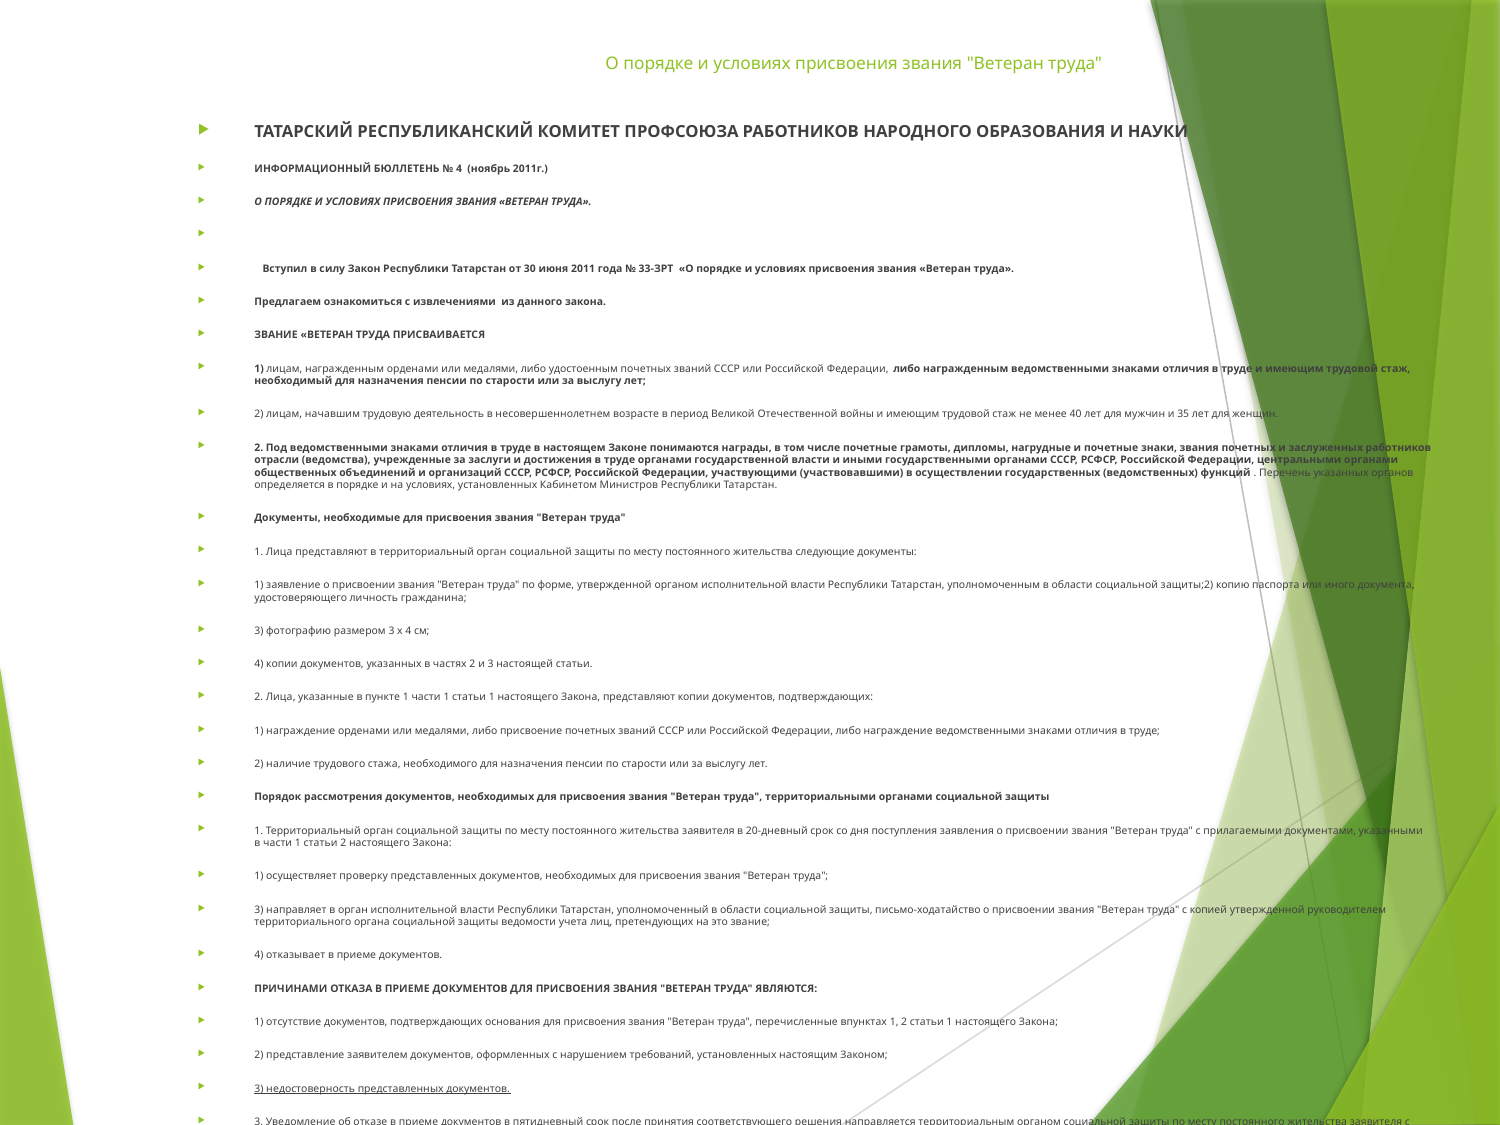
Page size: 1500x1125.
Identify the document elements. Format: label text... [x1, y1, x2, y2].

list ТАТАРСКИЙ РЕСПУБЛИКАНСКИЙ КОМИТЕТ ПРОФСОЮЗА РАБОТНИКОВ НАРОДНОГО ОБРАЗОВАНИЯ И НАУКИ ИНФОРМАЦИОННЫЙ БЮЛЛЕТЕНЬ № 4 (ноябрь 2011г.) О ПОРЯДКЕ И УСЛОВИЯХ ПРИСВОЕНИЯ ЗВАНИЯ «ВЕТЕРАН ТРУДА». Вступил в силу Закон Республики Татарстан от 30 июня 2011 года № 33-ЗРТ «О порядке и условиях присвоения звания «Ветеран труда». Предлагаем ознакомиться с извлечениями из данного закона. ЗВАНИЕ «ВЕТЕРАН ТРУДА ПРИСВАИВАЕТСЯ 1) лицам, награжденным орденами или медалями, либо удостоенным почетных званий СССР или Российской Федерации, либо награжденным ведомственными знаками отличия в труде и имеющим трудовой стаж, необходимый для назначения пенсии по старости или за выслугу лет; 2) лицам, начавшим трудовую деятельность в несовершеннолетнем возрасте в период Великой Отечественной войны и имеющим трудовой стаж не менее 40 лет для мужчин и 35 лет для женщин. 2. Под ведомственными знаками отличия в труде в настоящем Законе понимаются награды, в том числе почетные грамоты, дипломы, нагрудные и почетные знаки, звания почетных и заслуженных работников отрасли (ведомства), учрежденные за заслуги и достижения в труде органами государственной власти и иными государственными органами СССР, РСФСР, Российской Федерации, центральными органами общественных объединений и организаций СССР, РСФСР, Российской Федерации, участвующими (участвовавшими) в осуществлении государственных (ведомственных) функций. Перечень указанных органов определяется в порядке и на условиях, установленных Кабинетом Министров Республики Татарстан. Документы, необходимые для присвоения звания "Ветеран труда" 1. Лица представляют в территориальный орган социальной защиты по месту постоянного жительства следующие документы: 1) заявление о присвоении звания "Ветеран труда" по форме, утвержденной органом исполнительной власти Республики Татарстан, уполномоченным в области социальной защиты;2) копию паспорта или иного документа, удостоверяющего личность гражданина; 3) фотографию размером 3 х 4 см; 4) копии документов, указанных в частях 2 и 3 настоящей статьи. 2. Лица, указанные в пункте 1 части 1 статьи 1 настоящего Закона, представляют копии документов, подтверждающих: 1) награждение орденами или медалями, либо присвоение почетных званий СССР или Российской Федерации, либо награждение ведомственными знаками отличия в труде; 2) наличие трудового стажа, необходимого для назначения пенсии по старости или за выслугу лет. Порядок рассмотрения документов, необходимых для присвоения звания "Ветеран труда", территориальными органами социальной защиты 1. Территориальный орган социальной защиты по месту постоянного жительства заявителя в 20-дневный срок со дня поступления заявления о присвоении звания "Ветеран труда" с прилагаемыми документами, указанными в части 1 статьи 2 настоящего Закона: 1) осуществляет проверку представленных документов, необходимых для присвоения звания "Ветеран труда"; 3) направляет в орган исполнительной власти Республики Татарстан, уполномоченный в области социальной защиты, письмо-ходатайство о присвоении звания "Ветеран труда" с копией утвержденной руководителем территориального органа социальной защиты ведомости учета лиц, претендующих на это звание; 4) отказывает в приеме документов. ПРИЧИНАМИ ОТКАЗА В ПРИЕМЕ ДОКУМЕНТОВ ДЛЯ ПРИСВОЕНИЯ ЗВАНИЯ "ВЕТЕРАН ТРУДА" ЯВЛЯЮТСЯ: 1) отсутствие документов, подтверждающих основания для присвоения звания "Ветеран труда", перечисленные впунктах 1, 2 статьи 1 настоящего Закона; 2) представление заявителем документов, оформленных с нарушением требований, установленных настоящим Законом; 3) недостоверность представленных документов. 3. Уведомление об отказе в приеме документов в пятидневный срок после принятия соответствующего решения направляется территориальным органом социальной защиты по месту постоянного жительства заявителя с указанием причин отказа. 4. Решение территориального органа социальной защиты об отказе в приеме документов лицу, претендующему на присвоение звания "Ветеран труда", может быть обжаловано в орган исполнительной власти Республики Татарстан, уполномоченный в области социальной защиты, либо в суд. ПЕРЕХОДНЫЕ ПОЛОЖЕНИЯ 1. Лица, получающие меры социальной поддержки ветеранов труда в соответствии с Законом Республики Татарстан от 8 декабря 2004 года N 63-ЗРТ "Об адресной социальной поддержке населения в Республике Татарстан" и не имеющие удостоверения "Ветеран труда" на день вступления в силу настоящего Закона, для получения удостоверения соответствующего образца представляют в территориальный орган социальной защиты по месту постоянного жительства: 1) заявление по форме, утвержденной органом исполнительной власти Республики Татарстан, уполномоченным в области социальной защиты; 2) копию паспорта или иного документа, удостоверяющего личность гражданина; 3) фотографию размером 3 х 4 см; 4) справку о праве на получение мер социальной поддержки, выданную территориальным органом социальной защиты. 2. Удостоверения "Ветеран труда", выданные до вступления в силу настоящего Закона, сохраняют свое действие. [183, 113, 1466, 1094]
title О порядке и условиях присвоения звания "Ветеран труда" [242, 45, 1466, 102]
